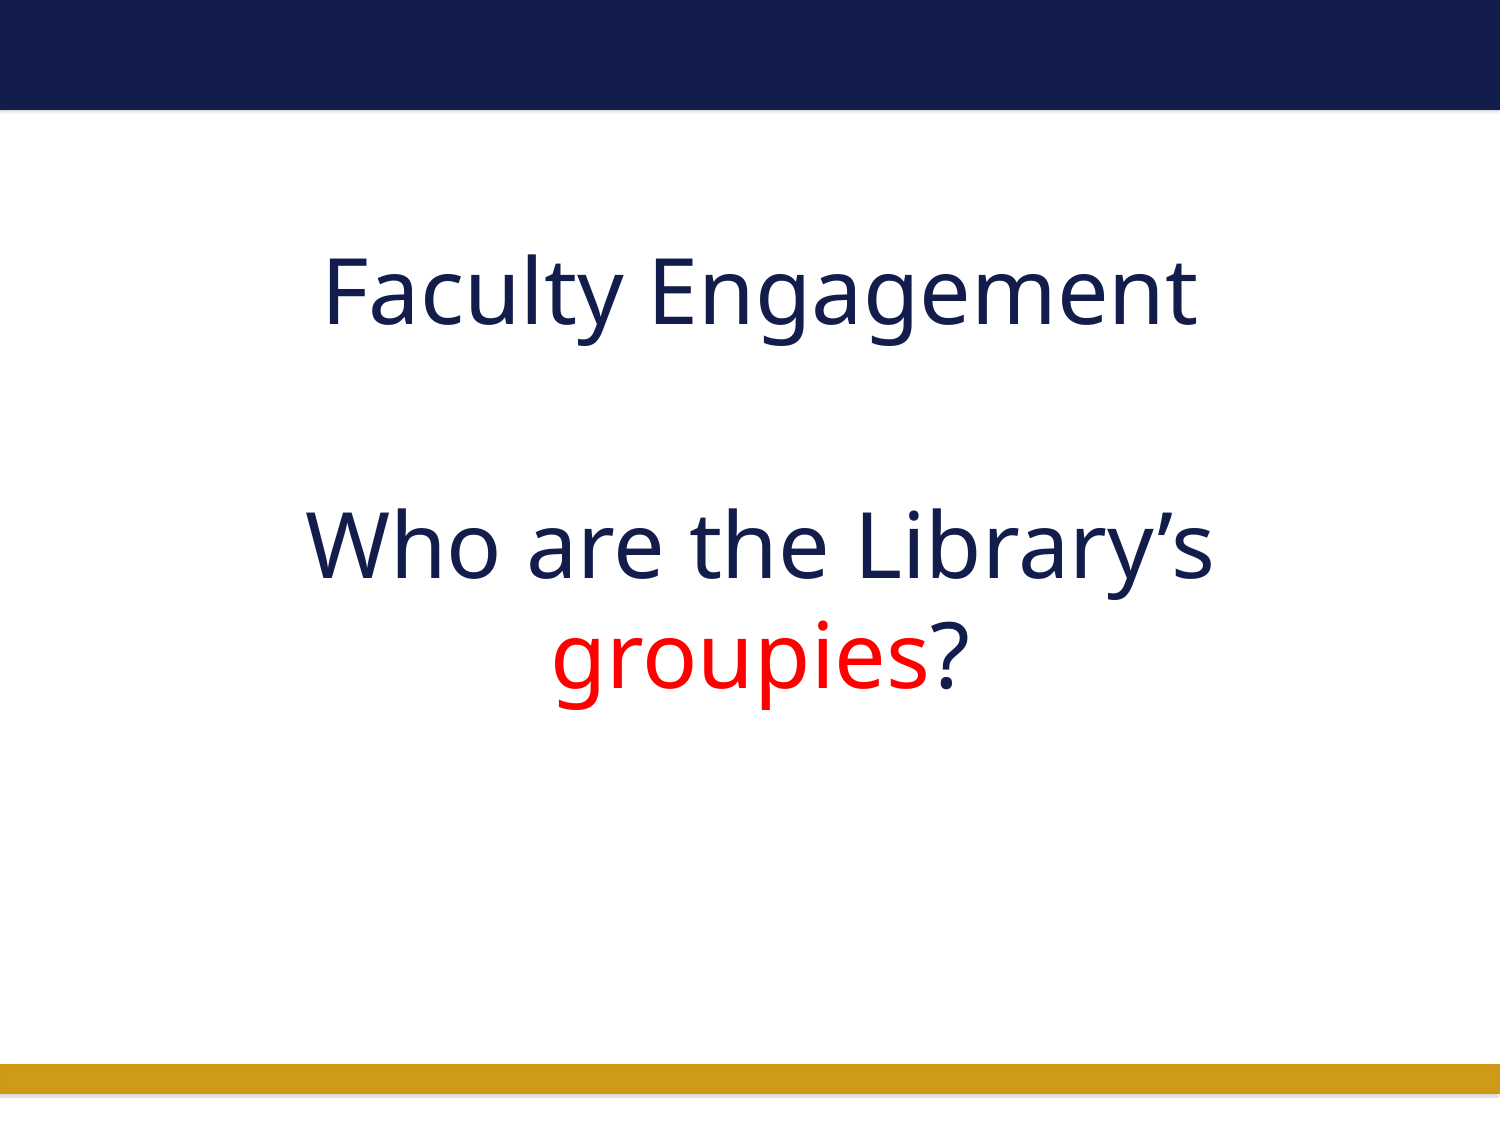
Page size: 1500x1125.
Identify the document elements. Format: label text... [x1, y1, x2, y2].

title Faculty Engagement [95, 173, 1425, 402]
list Who are the Library’s groupies? [95, 479, 1425, 850]
